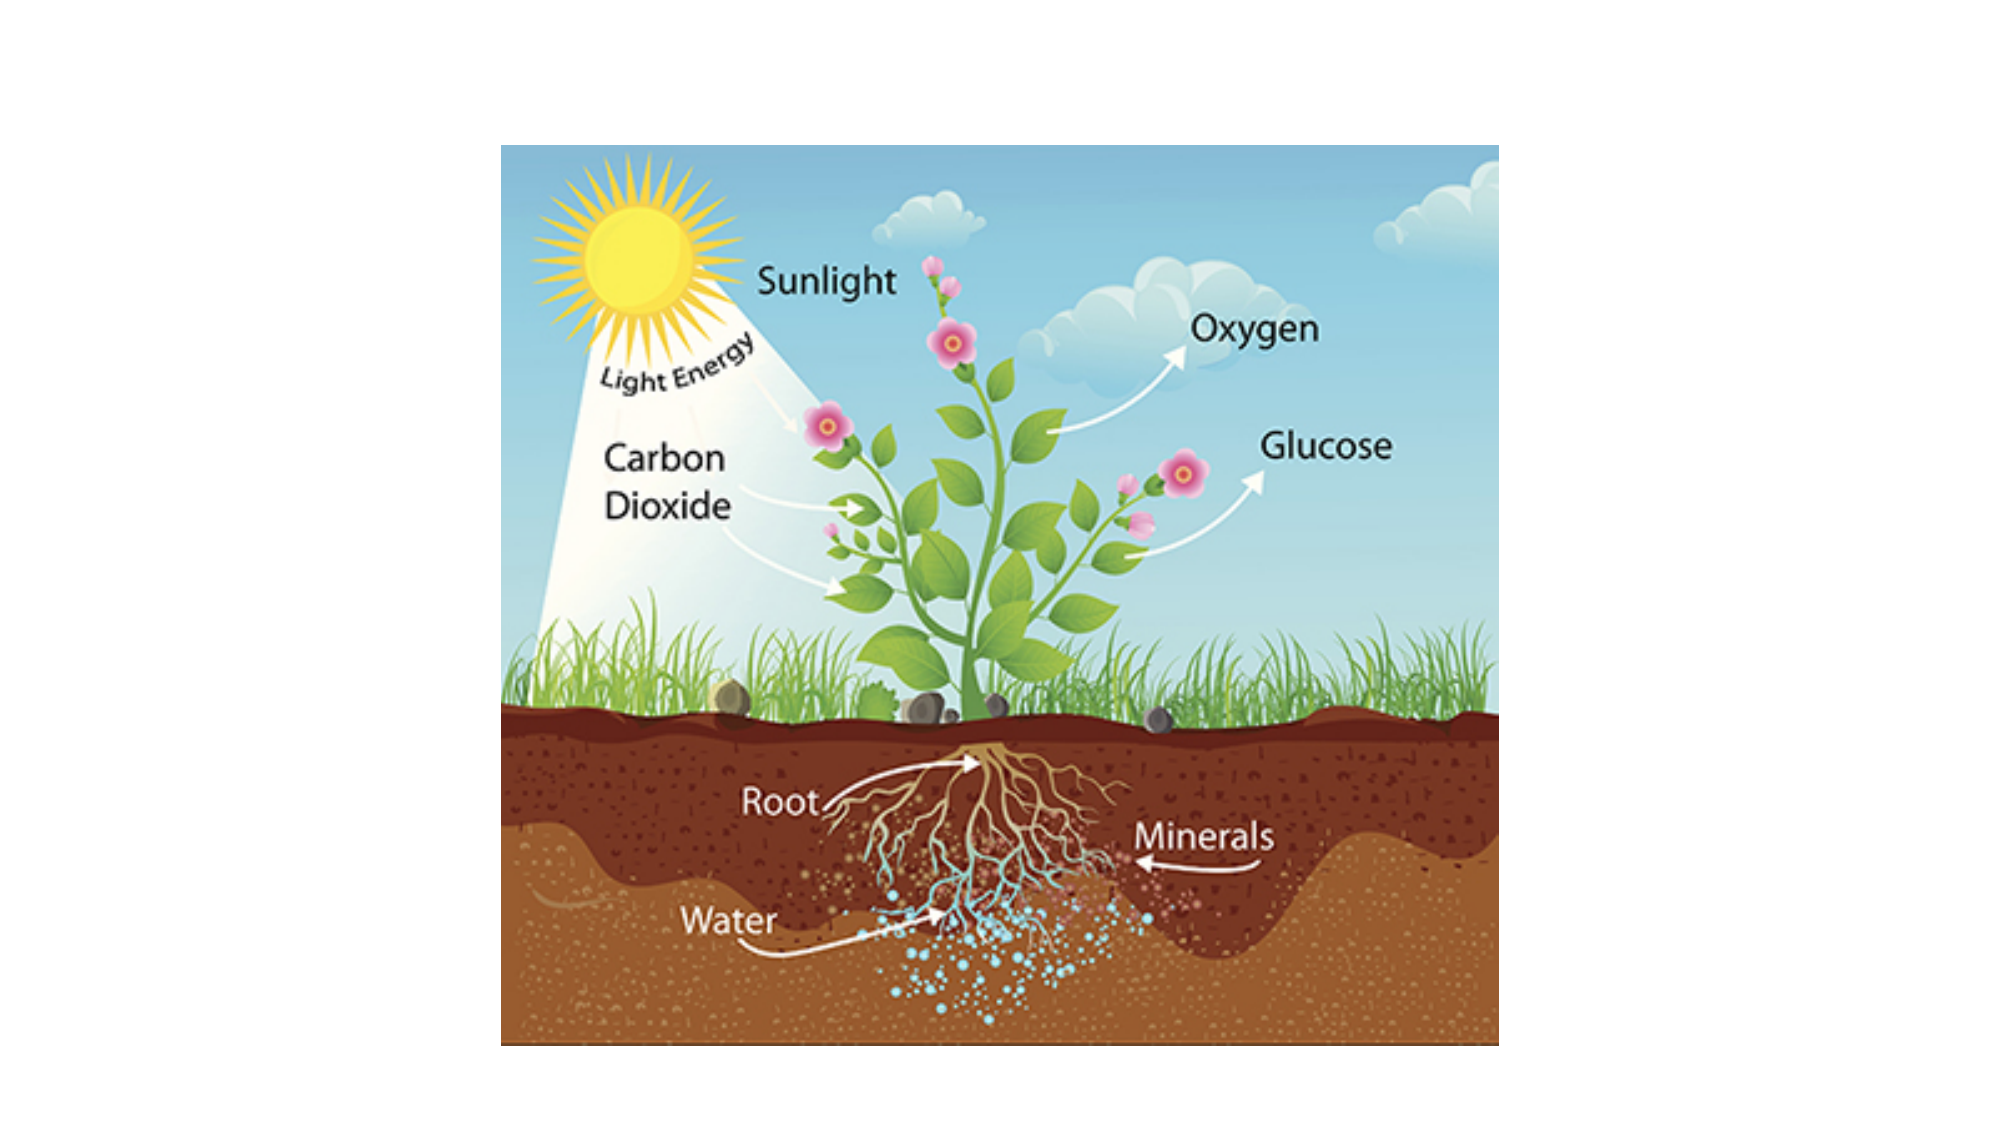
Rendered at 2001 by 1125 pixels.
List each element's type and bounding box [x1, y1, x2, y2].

list [501, 145, 1499, 1046]
